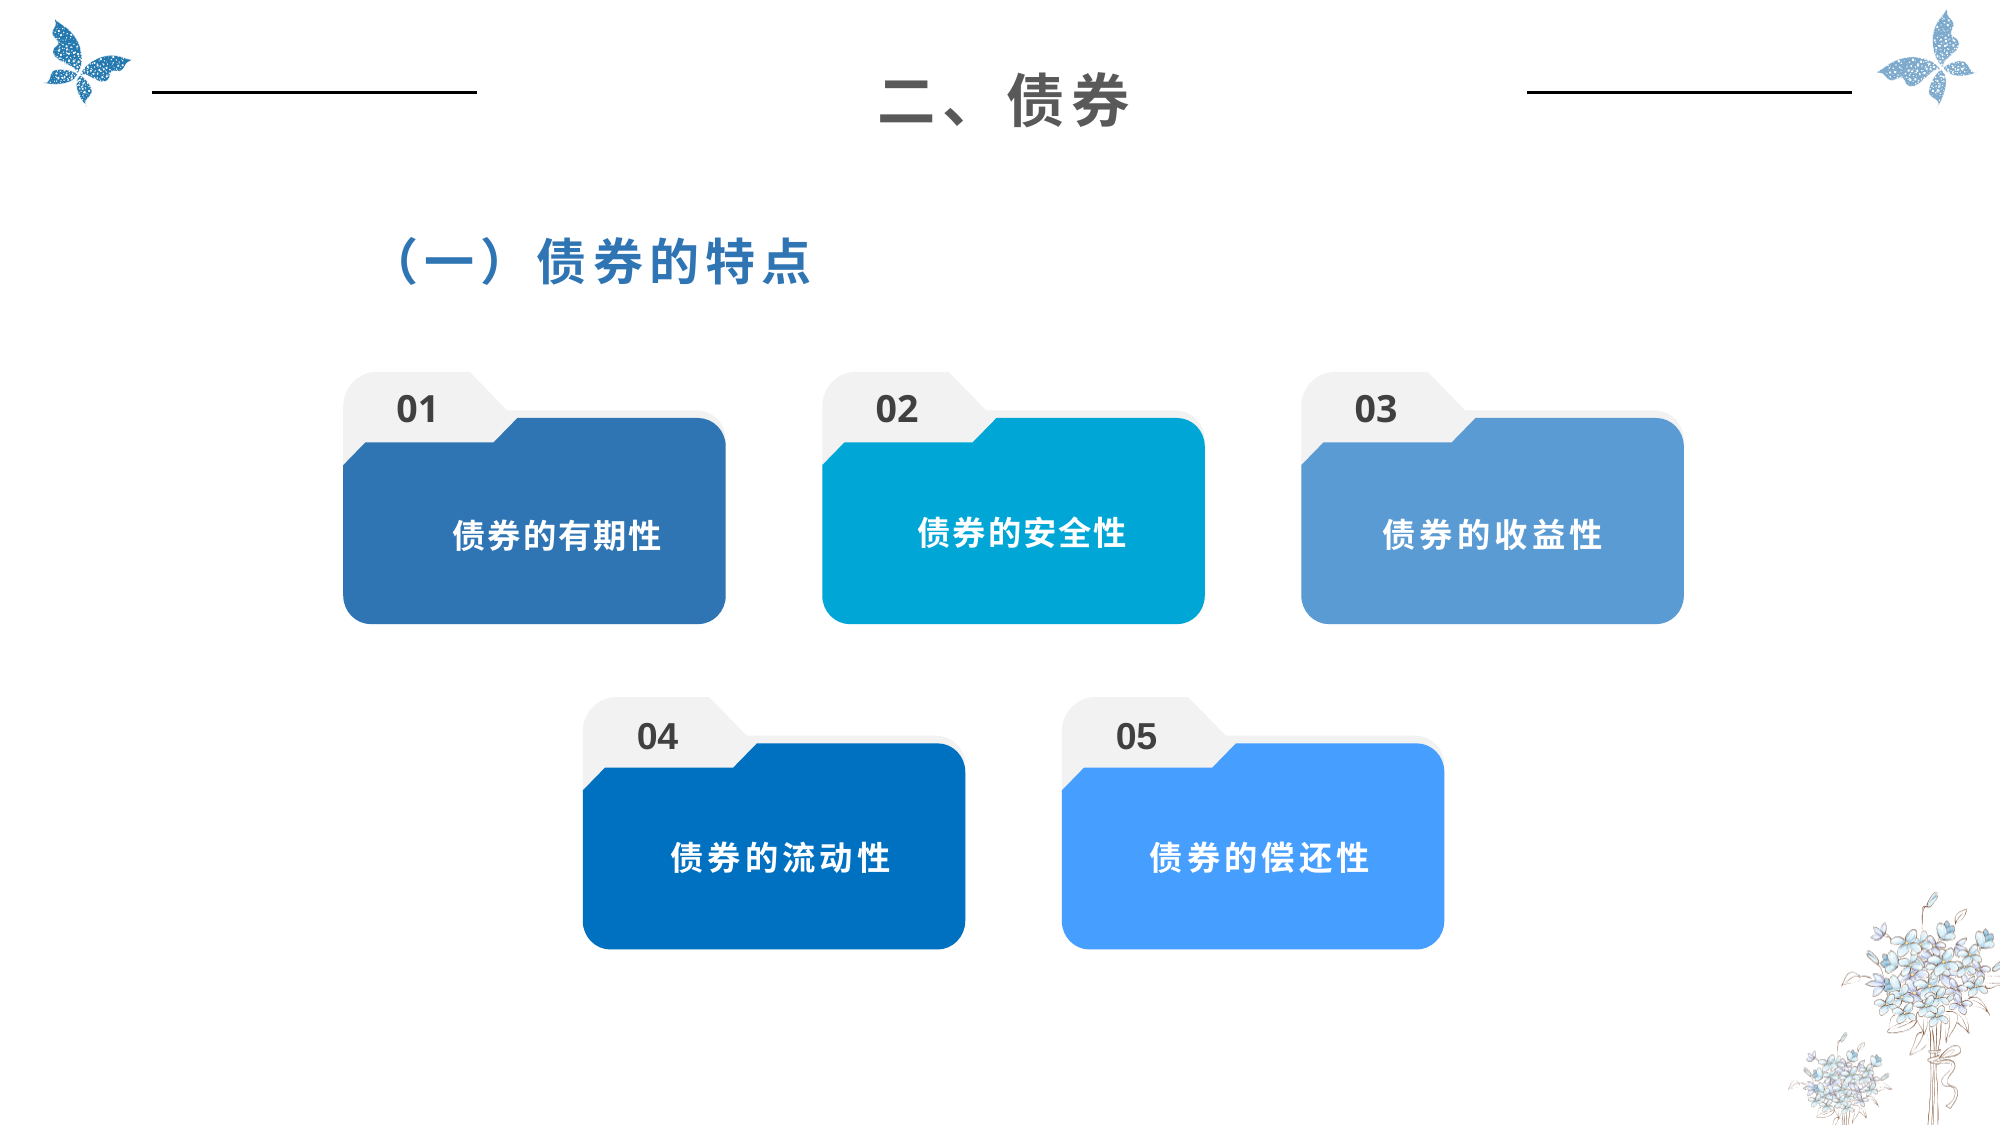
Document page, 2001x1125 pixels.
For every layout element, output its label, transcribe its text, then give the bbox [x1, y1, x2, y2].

text_box （一）债券的特点 [353, 223, 828, 299]
picture [1788, 892, 2000, 1125]
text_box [343, 371, 1684, 950]
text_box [151, 55, 1852, 142]
